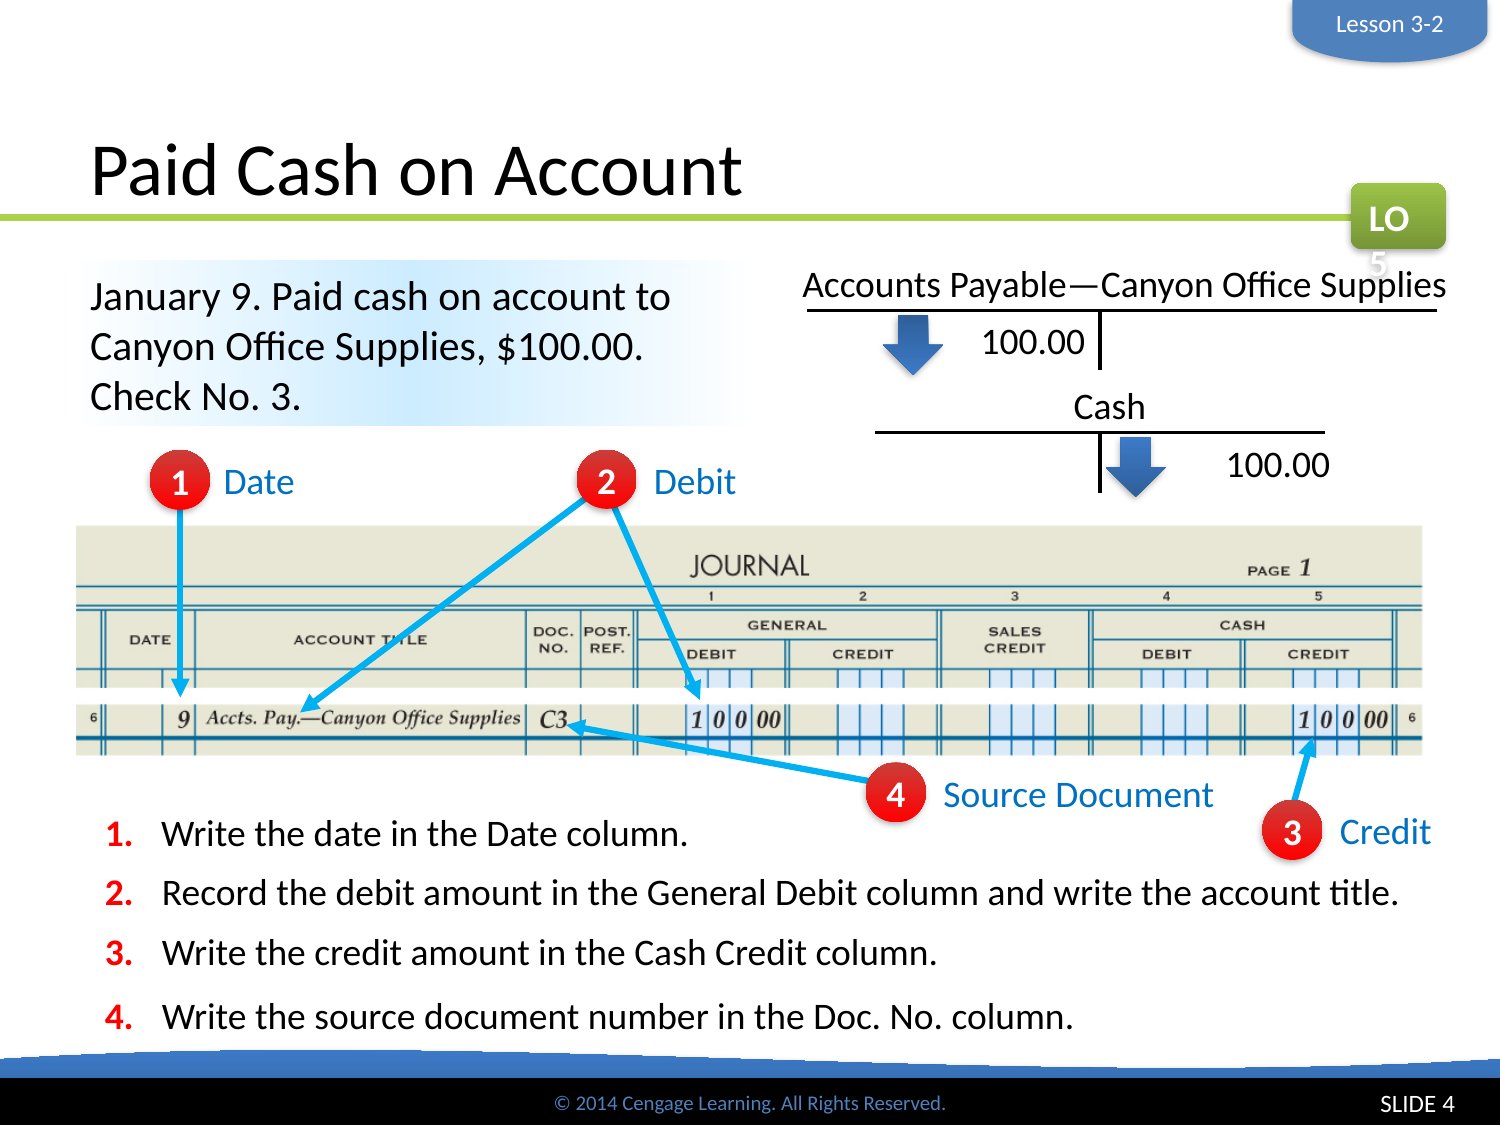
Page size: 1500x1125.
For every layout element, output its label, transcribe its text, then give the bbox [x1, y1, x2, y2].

slide_number SLIDE 4 [1170, 1080, 1470, 1125]
text_box 1. Write the date in the Date column. [89, 801, 1257, 862]
text_box [1292, 0, 1488, 63]
text_box 4. Write the source document number in the Doc. No. column. [90, 984, 1475, 1045]
text_box Lesson 3-2 [1321, 0, 1459, 45]
title Paid Cash on Account [75, 29, 1350, 218]
text_box 2. Record the debit amount in the General Debit column and write the account title. [90, 862, 1450, 920]
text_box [1262, 737, 1463, 861]
picture [74, 524, 1426, 758]
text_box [874, 374, 1346, 494]
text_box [149, 449, 298, 698]
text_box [299, 449, 790, 713]
text_box 3. Write the credit amount in the Cash Credit column. [90, 920, 1475, 981]
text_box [565, 724, 1267, 824]
text_box January 9. Paid cash on account to Canyon Office Supplies, $100.00. Check No. 3. [74, 260, 750, 426]
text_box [749, 252, 1500, 371]
text_box LO5 [1350, 183, 1446, 250]
